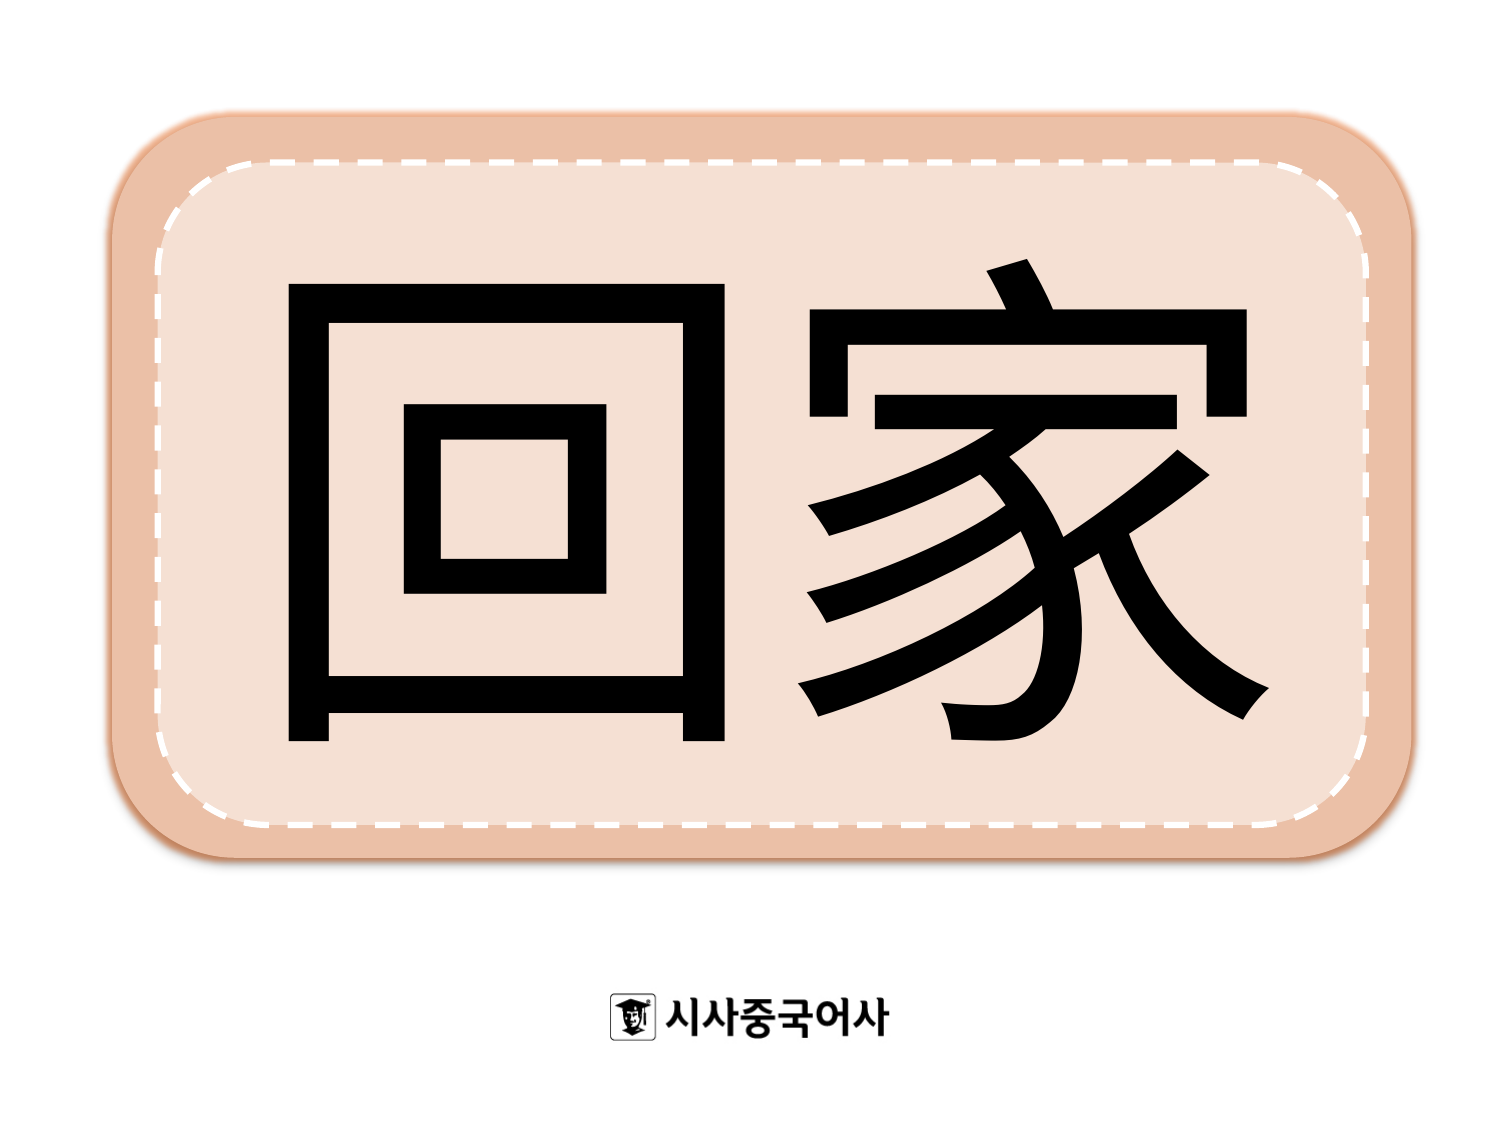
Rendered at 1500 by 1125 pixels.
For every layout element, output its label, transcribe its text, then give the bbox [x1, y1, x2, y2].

picture [602, 987, 898, 1047]
text_box 回家 [162, 160, 1371, 824]
